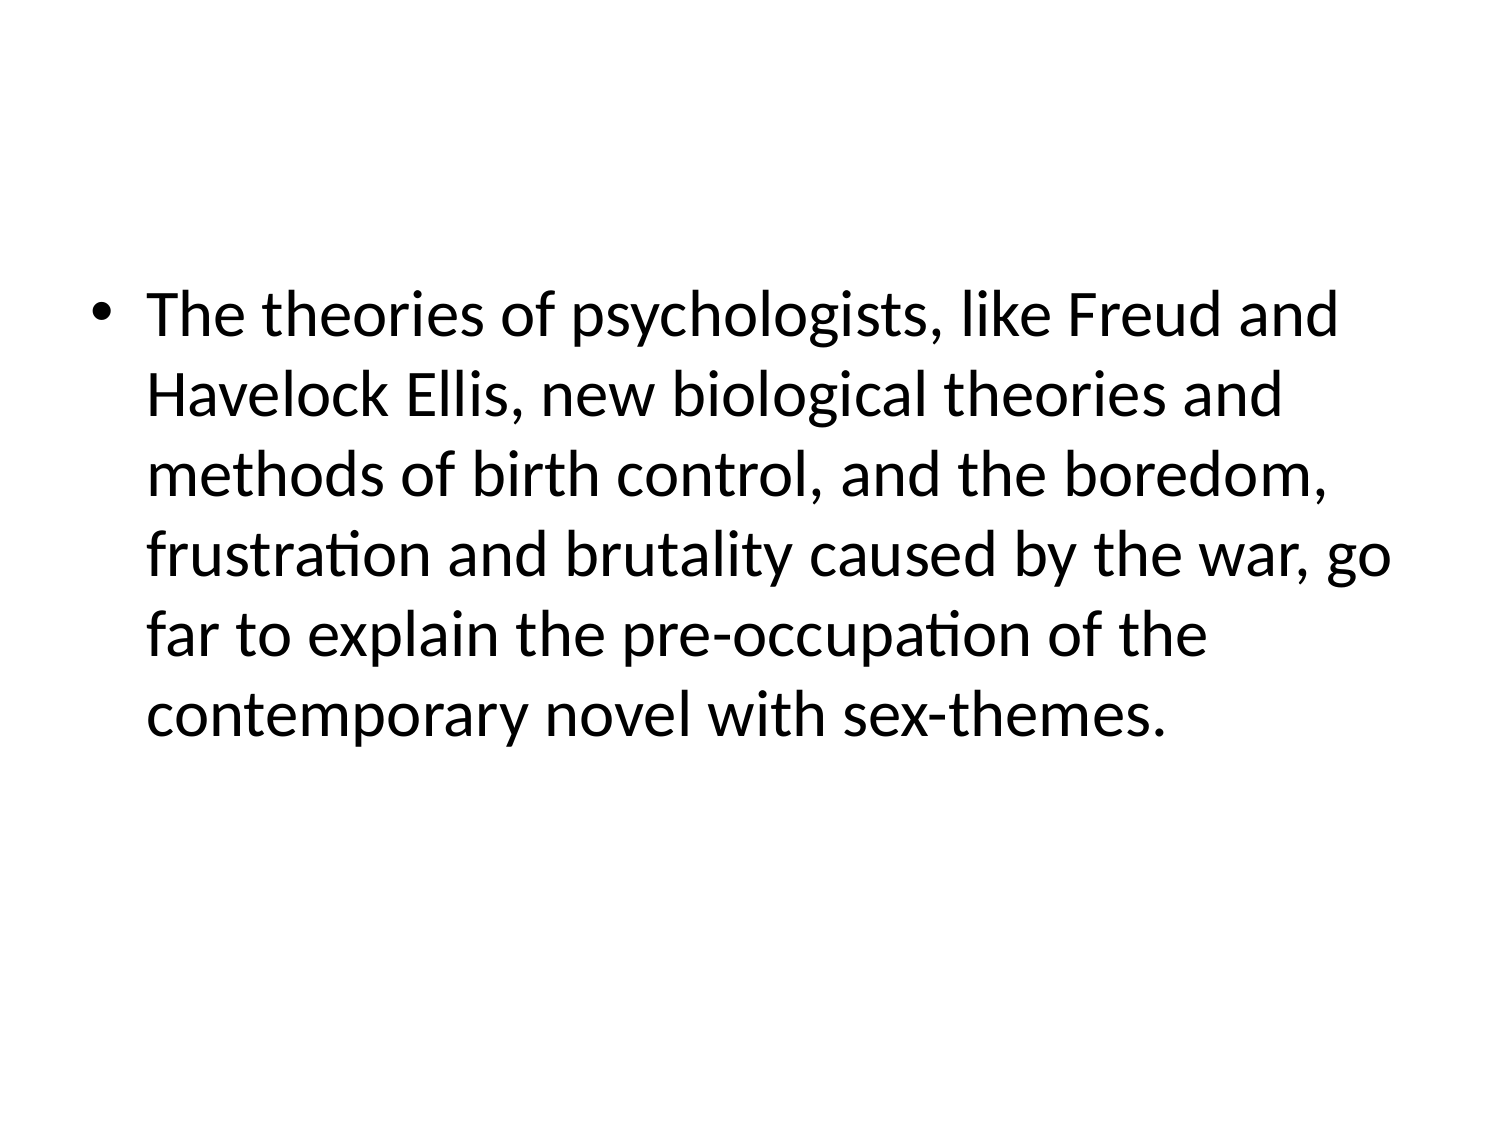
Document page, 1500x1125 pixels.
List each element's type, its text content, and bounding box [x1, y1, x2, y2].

list The theories of psychologists, like Freud and Havelock Ellis, new biological theories and methods of birth control, and the boredom, frustration and brutality caused by the war, go far to explain the pre-occupation of the contemporary novel with sex-themes. [75, 262, 1425, 1005]
